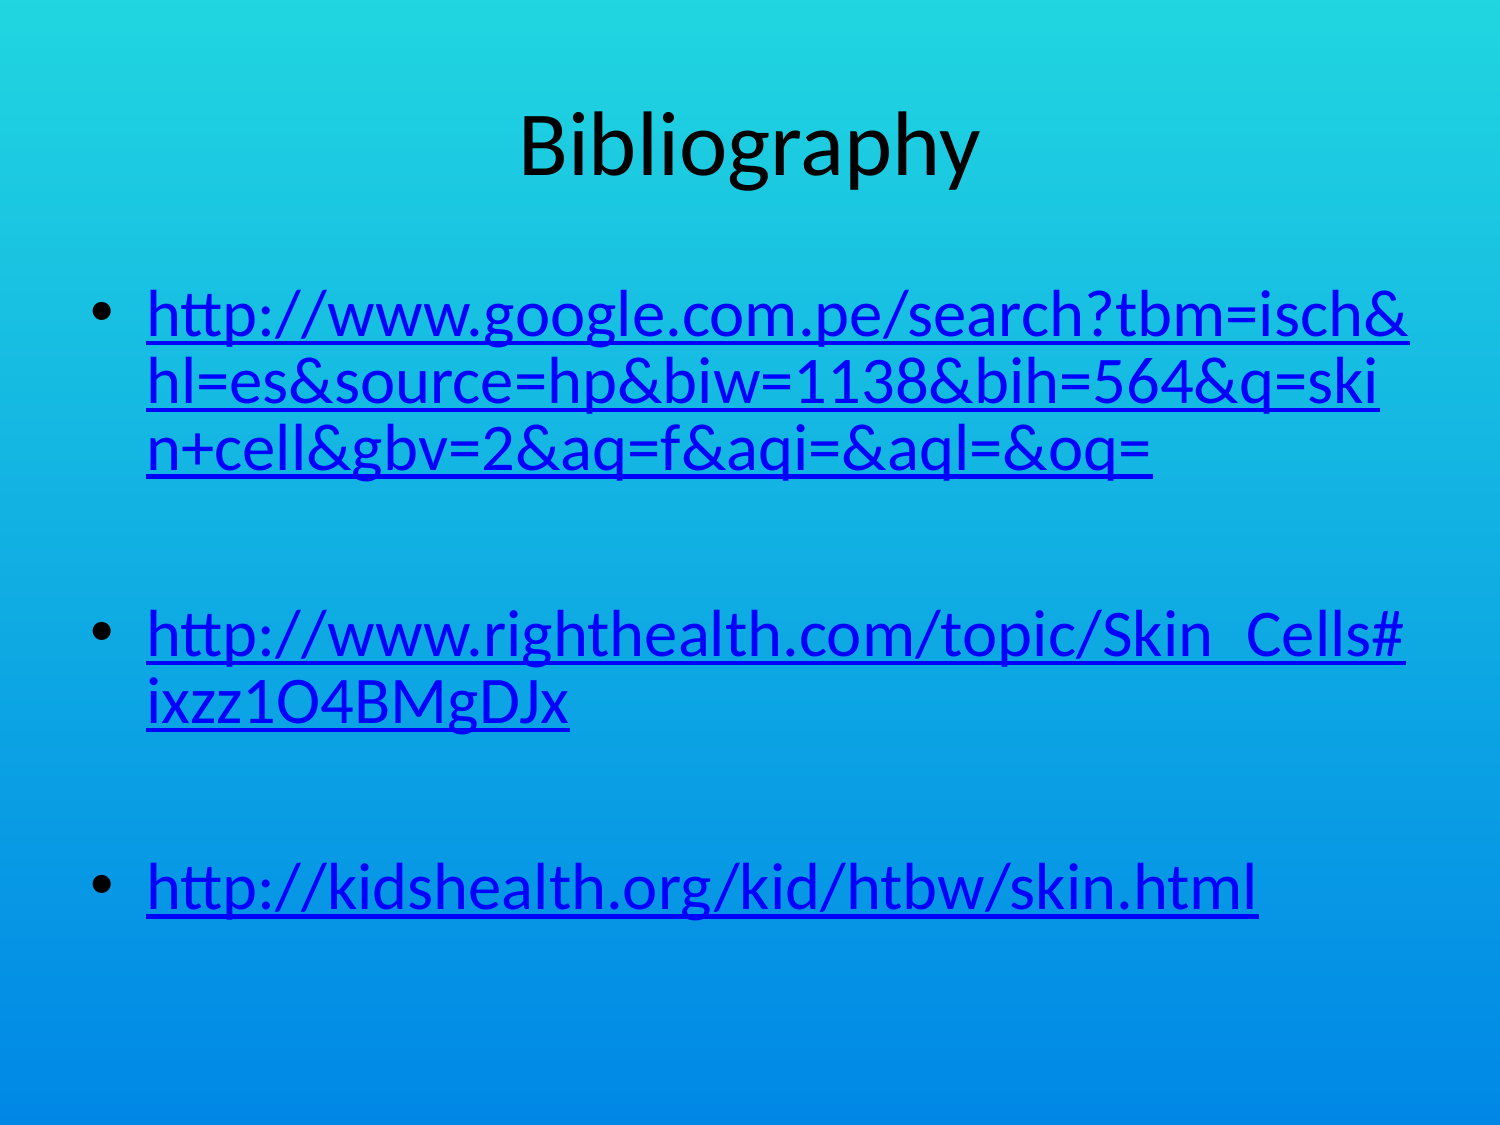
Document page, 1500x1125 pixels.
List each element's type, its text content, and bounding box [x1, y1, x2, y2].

list http://www.google.com.pe/search?tbm=isch&hl=es&source=hp&biw=1138&bih=564&q=skin+cell&gbv=2&aq=f&aqi=&aql=&oq= http://www.righthealth.com/topic/Skin_Cells#ixzz1O4BMgDJx http://kidshealth.org/kid/htbw/skin.html [74, 262, 1426, 1006]
title Bibliography [74, 44, 1426, 233]
